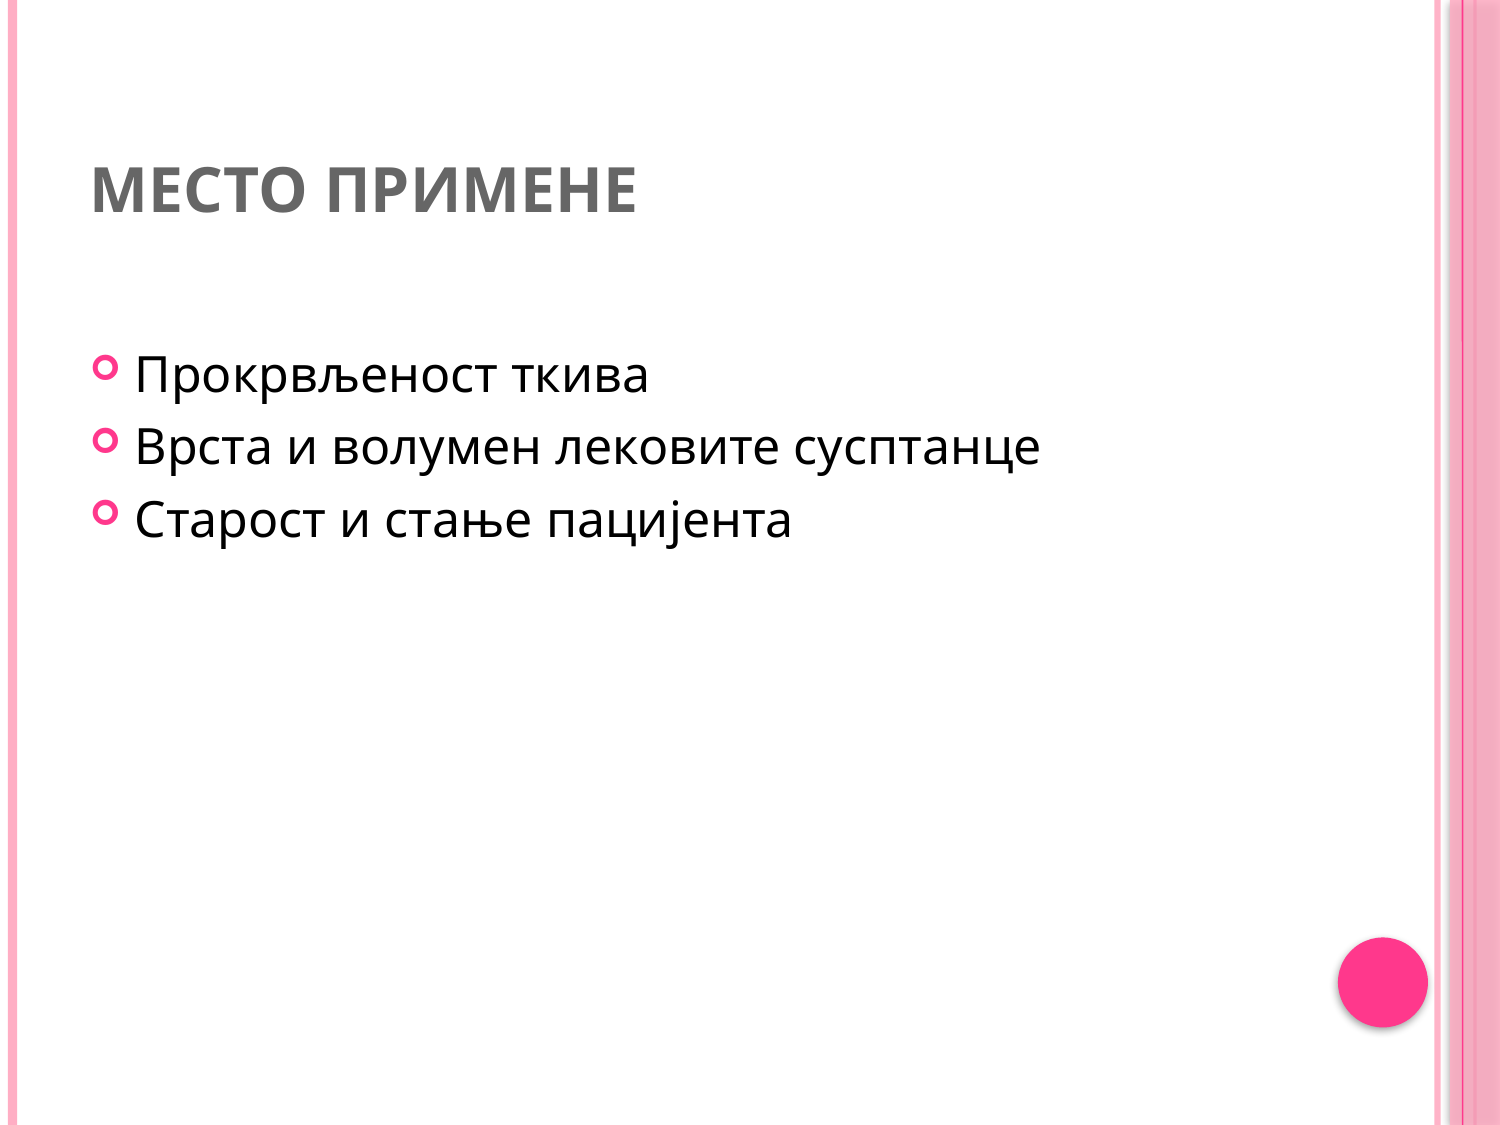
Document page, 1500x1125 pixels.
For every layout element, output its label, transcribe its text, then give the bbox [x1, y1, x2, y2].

list Прокрвљеност ткива Врста и волумен лековите сусптанце Старост и стање пацијента [75, 262, 1300, 1062]
title Место примене [75, 45, 1300, 233]
